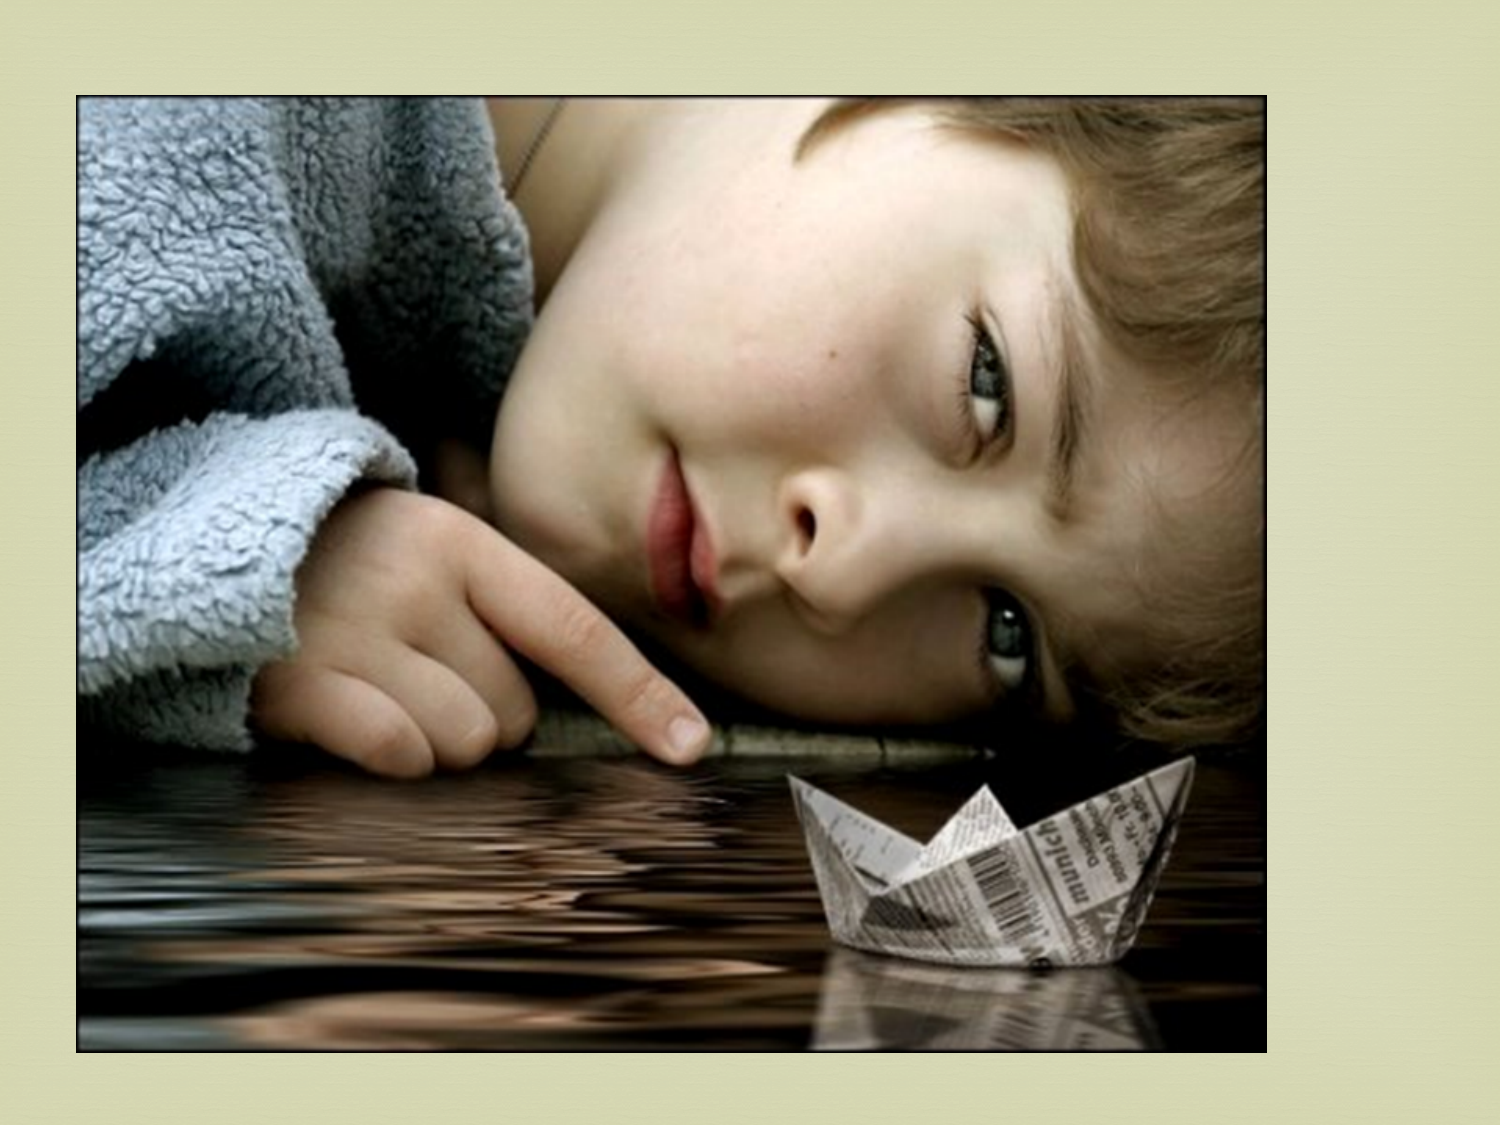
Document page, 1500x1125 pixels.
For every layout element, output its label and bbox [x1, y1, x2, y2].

picture [75, 88, 1267, 1053]
